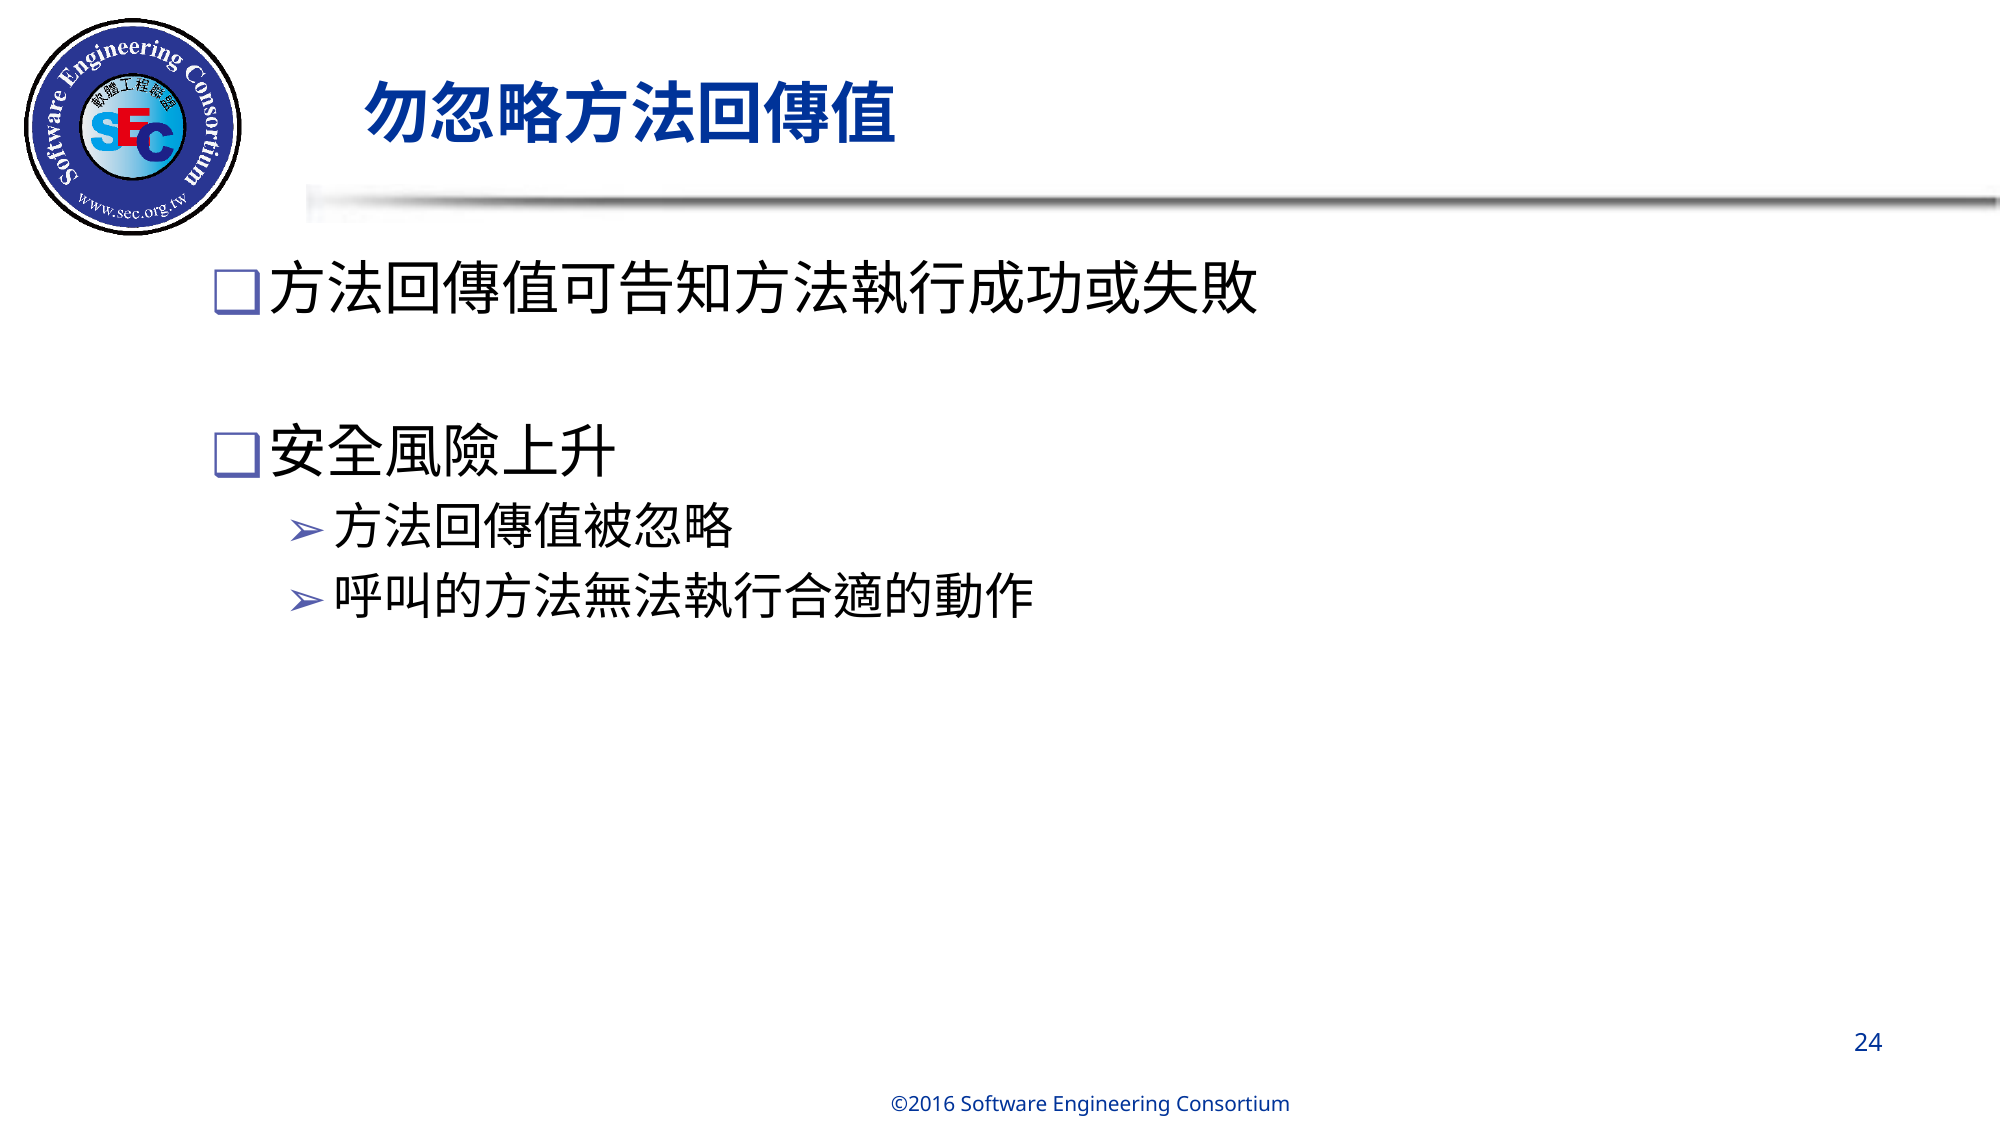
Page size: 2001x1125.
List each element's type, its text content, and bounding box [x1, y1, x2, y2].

list 方法回傳值可告知方法執行成功或失敗 安全風險上升 方法回傳值被忽略 呼叫的方法無法執行合適的動作 [196, 243, 1898, 1000]
title 勿忽略方法回傳值 [348, 42, 2000, 179]
picture [306, 184, 2000, 223]
picture [0, 0, 265, 259]
slide_number ‹#› [1481, 1019, 1898, 1094]
